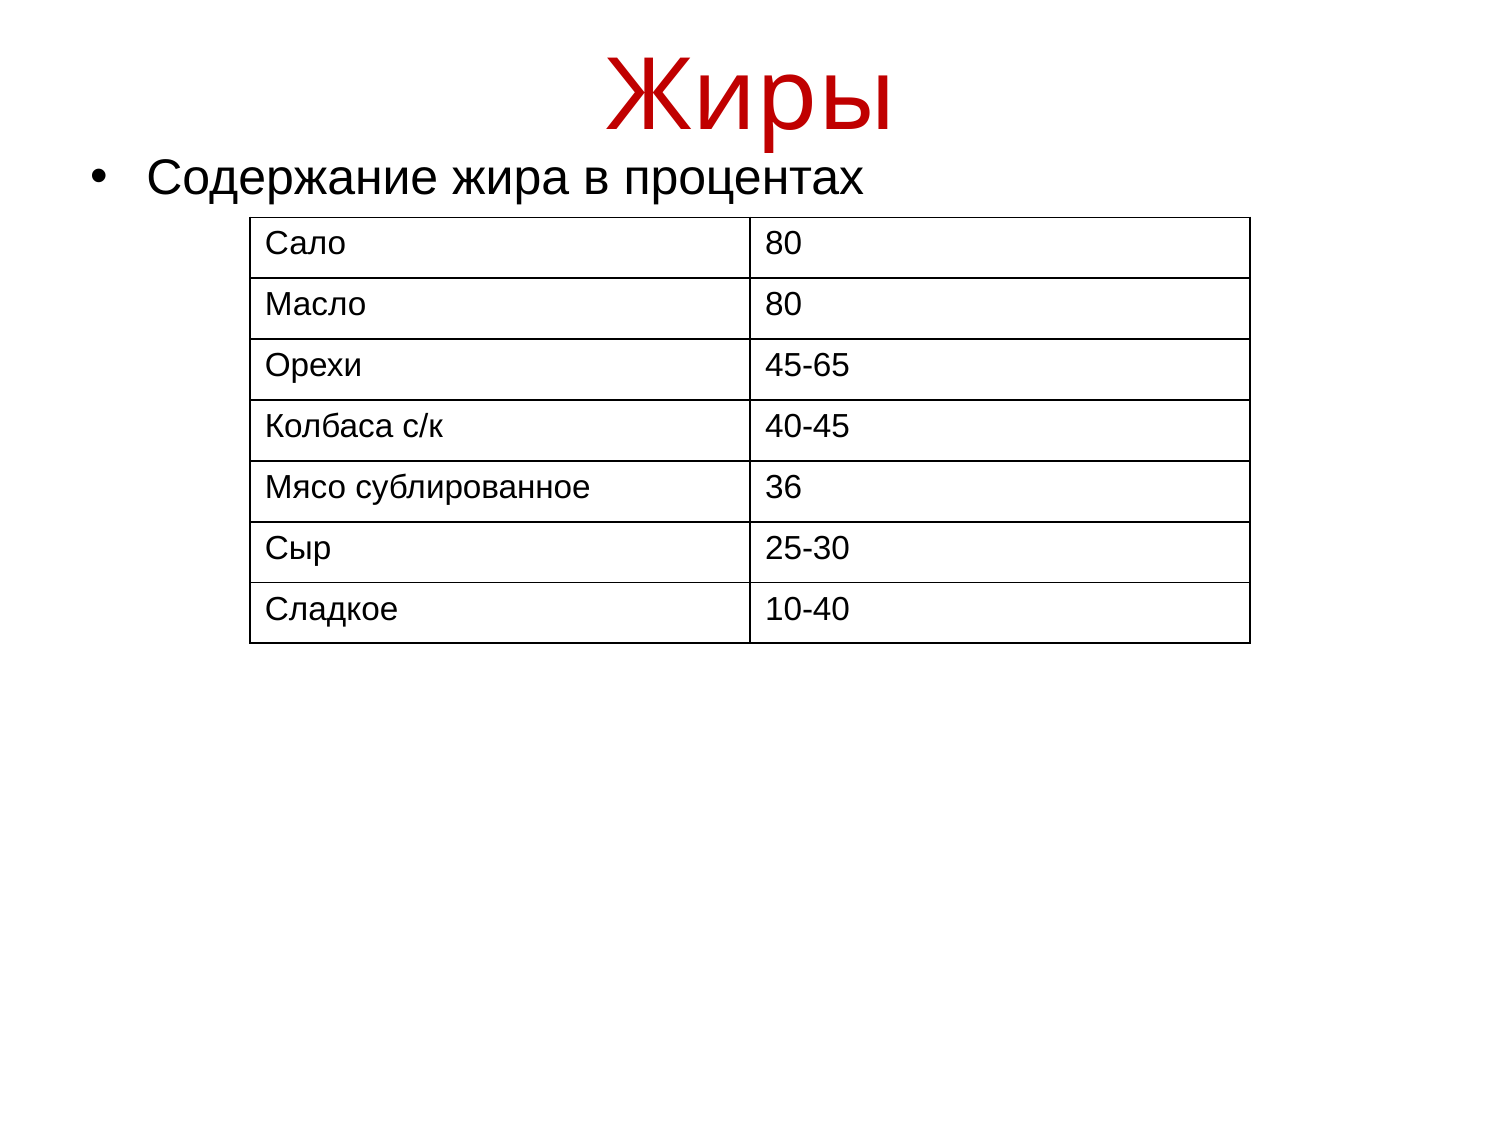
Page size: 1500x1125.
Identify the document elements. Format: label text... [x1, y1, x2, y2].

title Жиры [76, 0, 1427, 184]
table_header Сало [251, 218, 749, 277]
table_header 80 [751, 218, 1249, 277]
table_cell Сыр [251, 523, 749, 582]
table_cell 25-30 [751, 523, 1249, 582]
table_cell Масло [251, 279, 749, 338]
table_cell Мясо сублированное [251, 462, 749, 521]
table_cell Колбаса с/к [251, 401, 749, 460]
table_cell 40-45 [751, 401, 1249, 460]
table_cell 80 [751, 279, 1249, 338]
table_cell 10-40 [751, 583, 1249, 642]
list Содержание жира в процентах [75, 137, 1425, 1005]
table_cell 36 [751, 462, 1249, 521]
table_cell 45-65 [751, 340, 1249, 399]
table_cell Орехи [251, 340, 749, 399]
table_cell Сладкое [251, 583, 749, 642]
